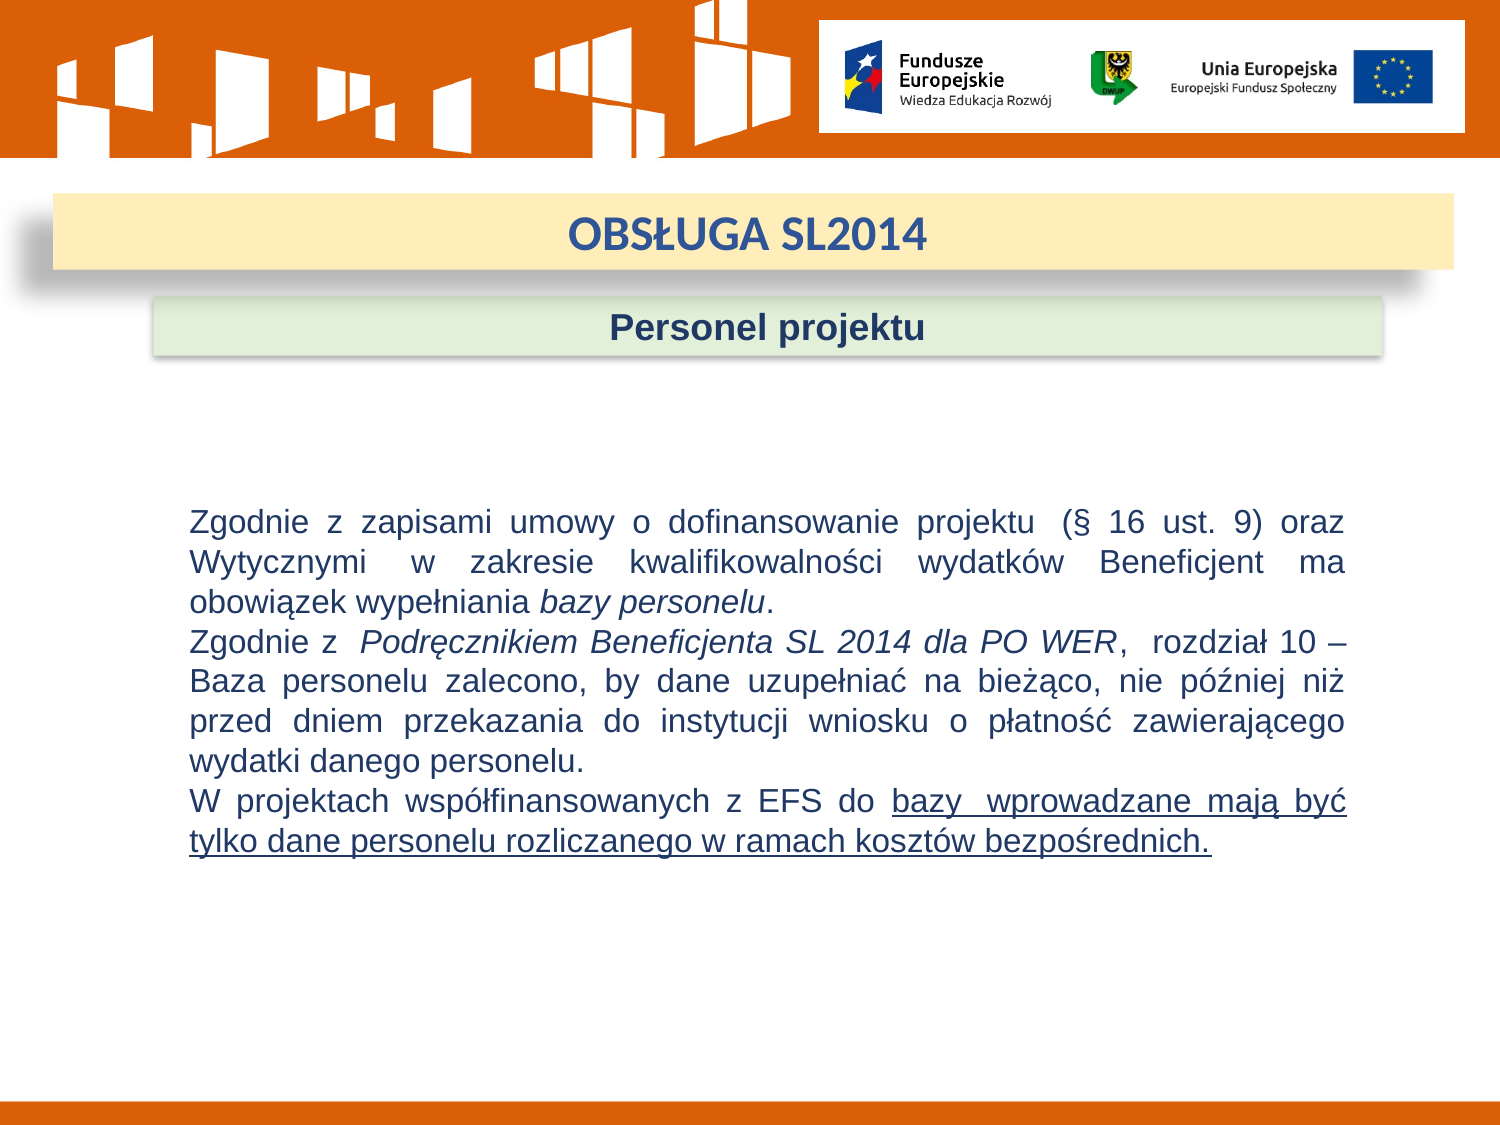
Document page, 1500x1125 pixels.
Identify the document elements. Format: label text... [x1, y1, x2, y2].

text_box Personel projektu [153, 309, 1383, 356]
text_box [819, 20, 1465, 133]
text_box [41, 443, 1447, 550]
picture [0, 0, 1500, 1125]
text_box Zgodnie z zapisami umowy o dofinansowanie projektu (§ 16 ust. 9) oraz Wytycznymi w zakresie kwalifikowalności wydatków Beneficjent ma obowiązek wypełniania bazy personelu. Zgodnie z Podręcznikiem Beneficjenta SL 2014 dla PO WER, rozdział 10 – Baza personelu zalecono, by dane uzupełniać na bieżąco, nie później niż przed dniem przekazania do instytucji wniosku o płatność zawierającego wydatki danego personelu. W projektach współfinansowanych z EFS do bazy wprowadzane mają być tylko dane personelu rozliczanego w ramach kosztów bezpośrednich. [174, 452, 1363, 952]
text_box OBSŁUGA SL2014 [53, 193, 1454, 270]
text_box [826, 21, 1450, 133]
